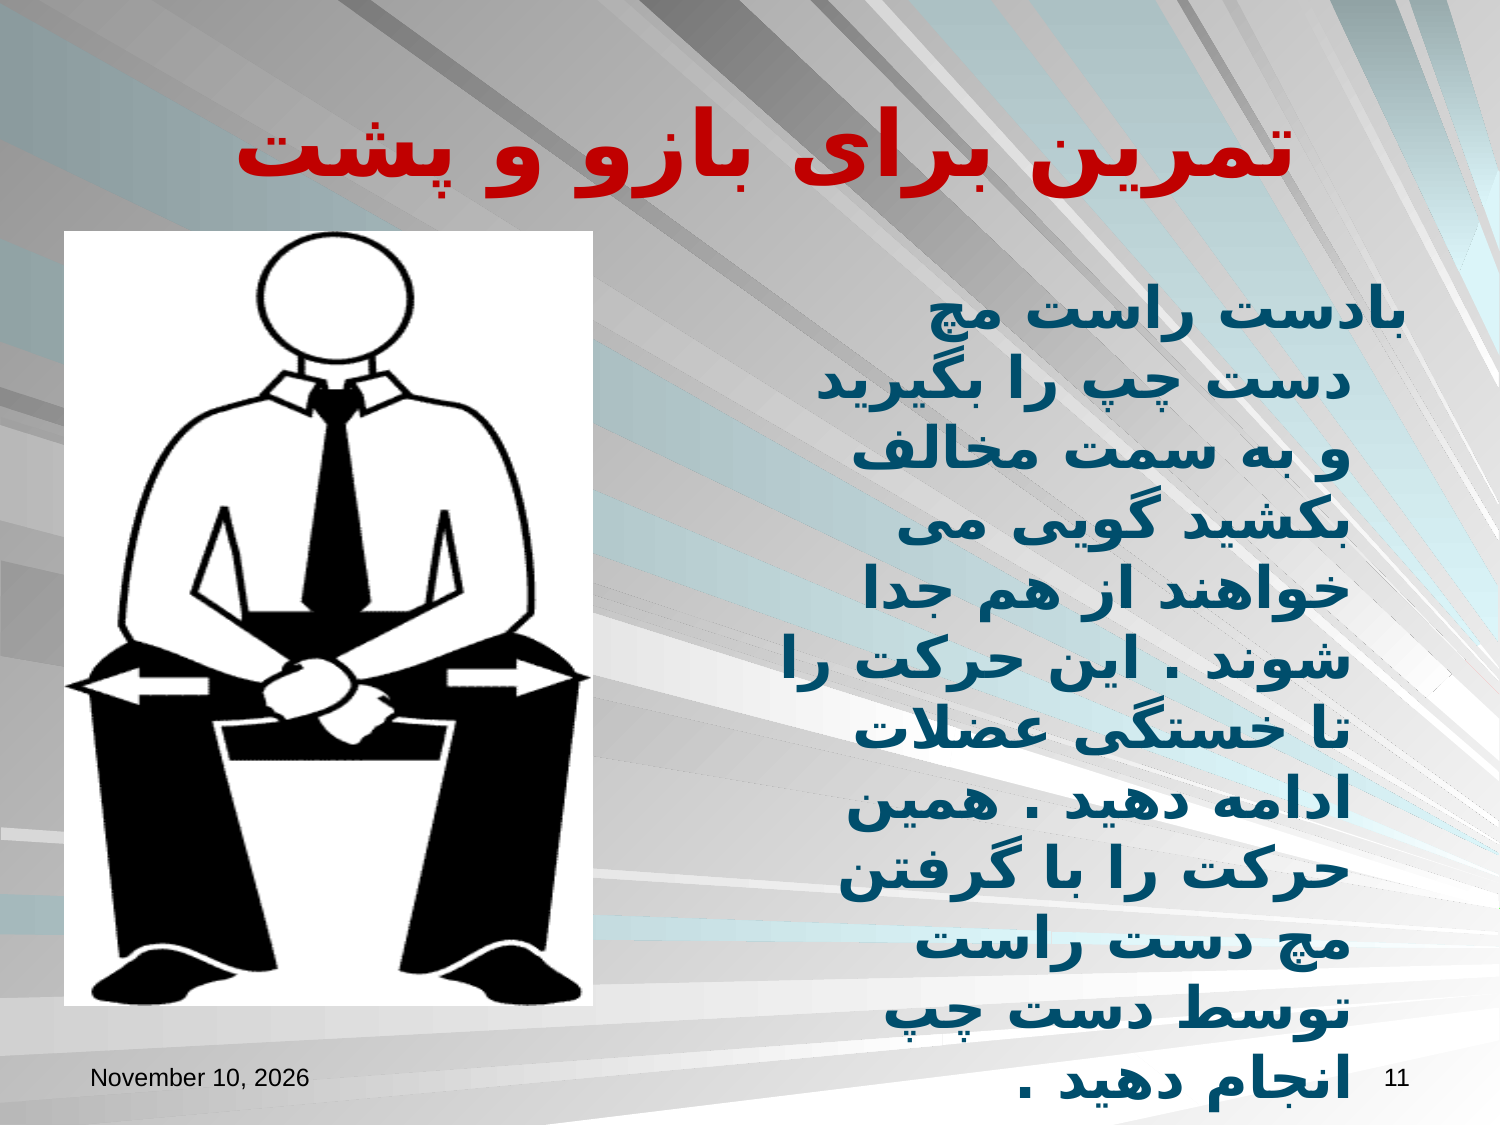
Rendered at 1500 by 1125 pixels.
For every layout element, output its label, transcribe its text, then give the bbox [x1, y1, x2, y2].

slide_number 11 [1074, 1023, 1426, 1100]
title تمرین برای بازو و پشت [74, 45, 1426, 234]
list بادست راست مچ دست چپ را بگیرید و به سمت مخالف بکشید گویی می خواهند از هم جدا شوند . این حرکت را تا خستگی عضلات ادامه دهید . همین حرکت را با گرفتن مچ دست راست توسط دست چپ انجام دهید . [762, 262, 1426, 1006]
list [64, 231, 593, 1006]
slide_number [74, 1023, 426, 1100]
